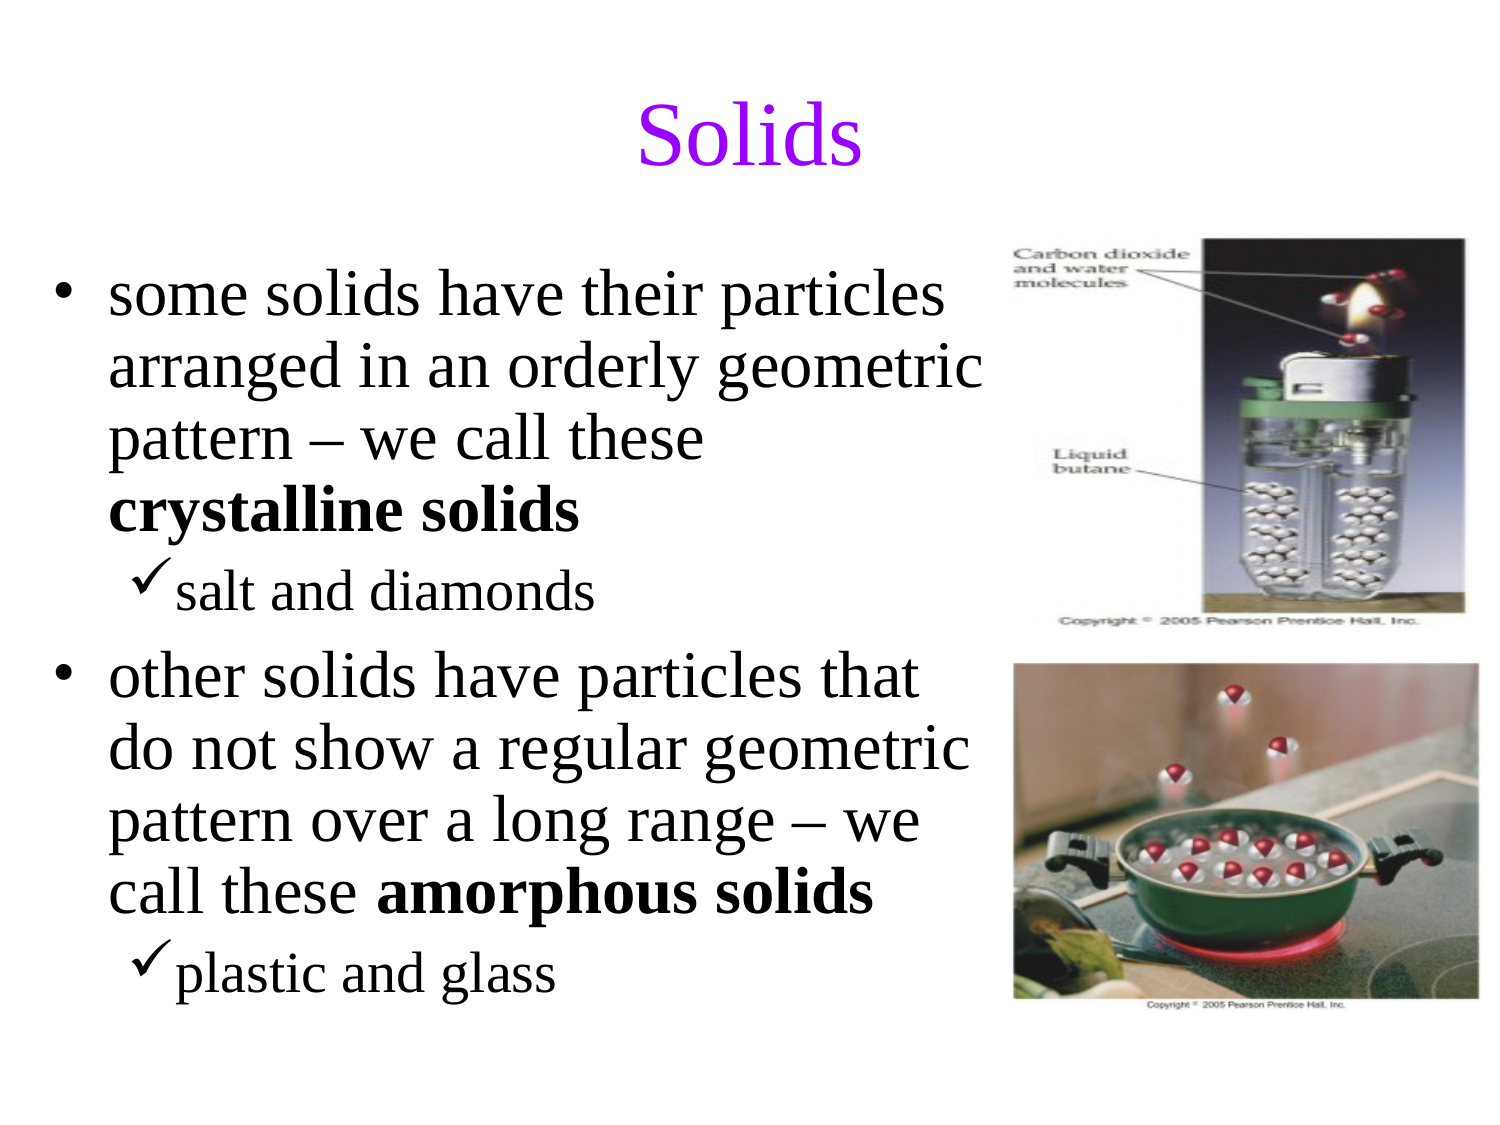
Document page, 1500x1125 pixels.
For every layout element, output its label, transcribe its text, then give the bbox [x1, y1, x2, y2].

picture [1012, 237, 1469, 628]
text_box Solids [112, 34, 1388, 223]
picture [1012, 662, 1481, 1011]
text_box some solids have their particles arranged in an orderly geometric pattern – we call these crystalline solids salt and diamonds other solids have particles that do not show a regular geometric pattern over a long range – we call these amorphous solids plastic and glass [37, 249, 1013, 1025]
